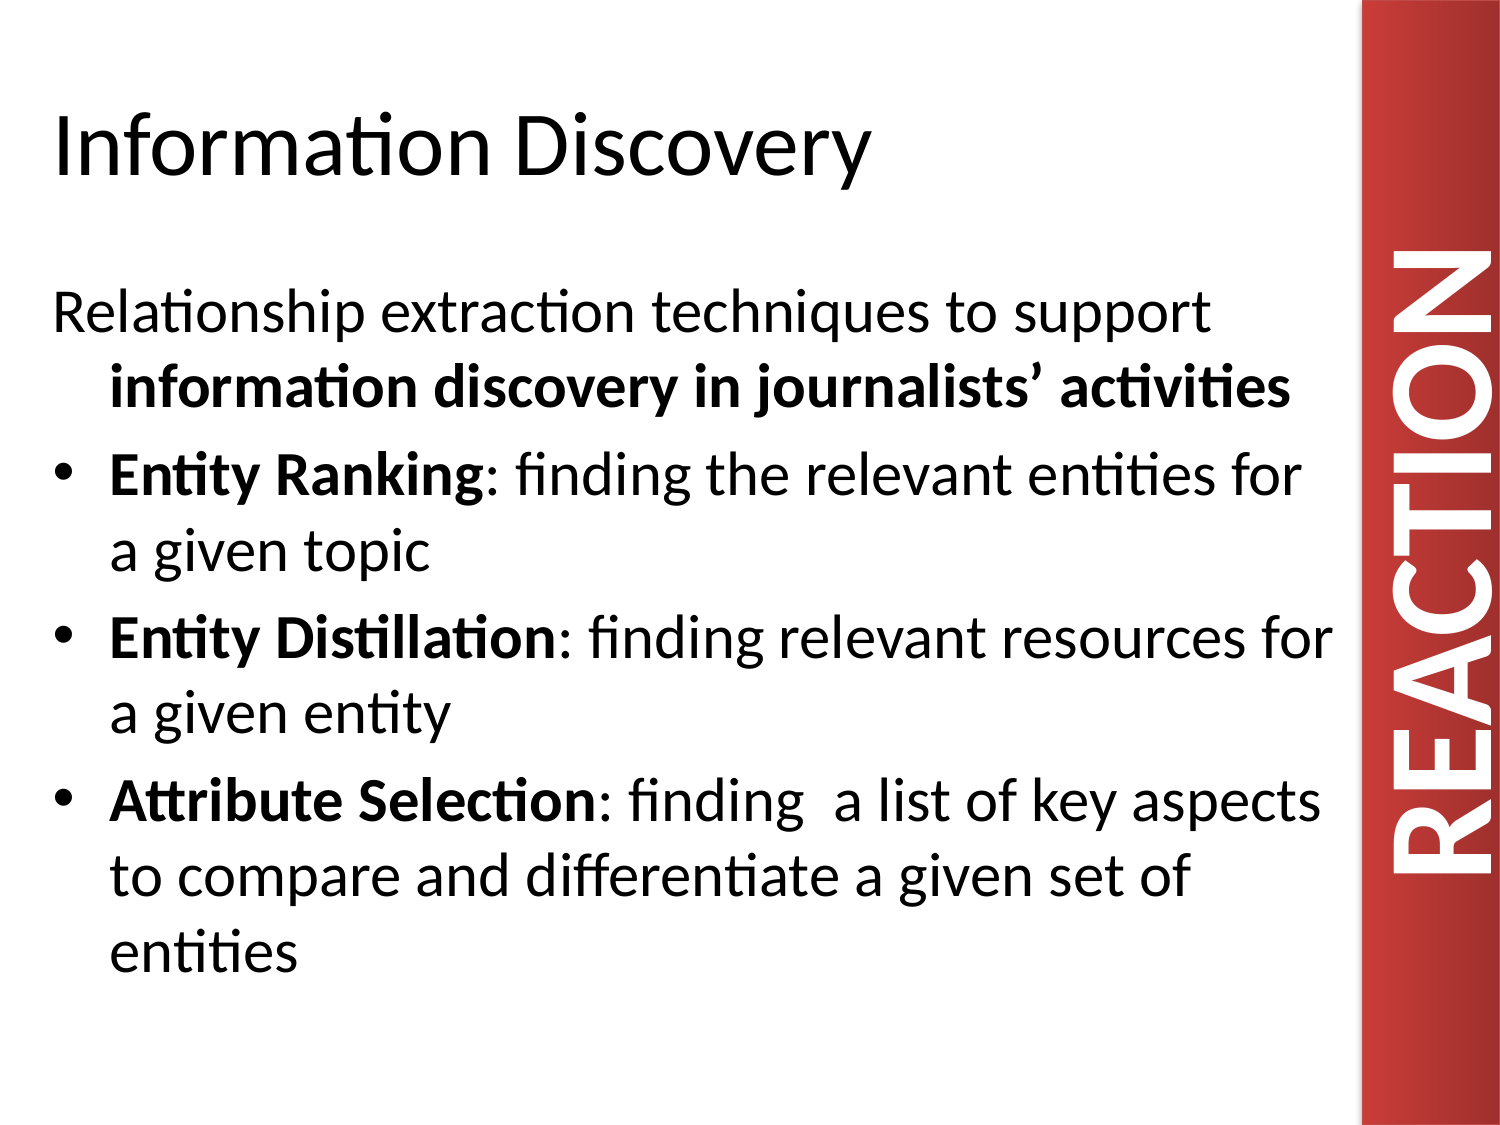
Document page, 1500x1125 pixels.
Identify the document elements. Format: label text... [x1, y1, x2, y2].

title Information Discovery [37, 45, 1388, 233]
list Relationship extraction techniques to support information discovery in journalists’ activities Entity Ranking: finding the relevant entities for a given topic Entity Distillation: finding relevant resources for a given entity Attribute Selection: finding a list of key aspects to compare and differentiate a given set of entities [37, 262, 1350, 1005]
